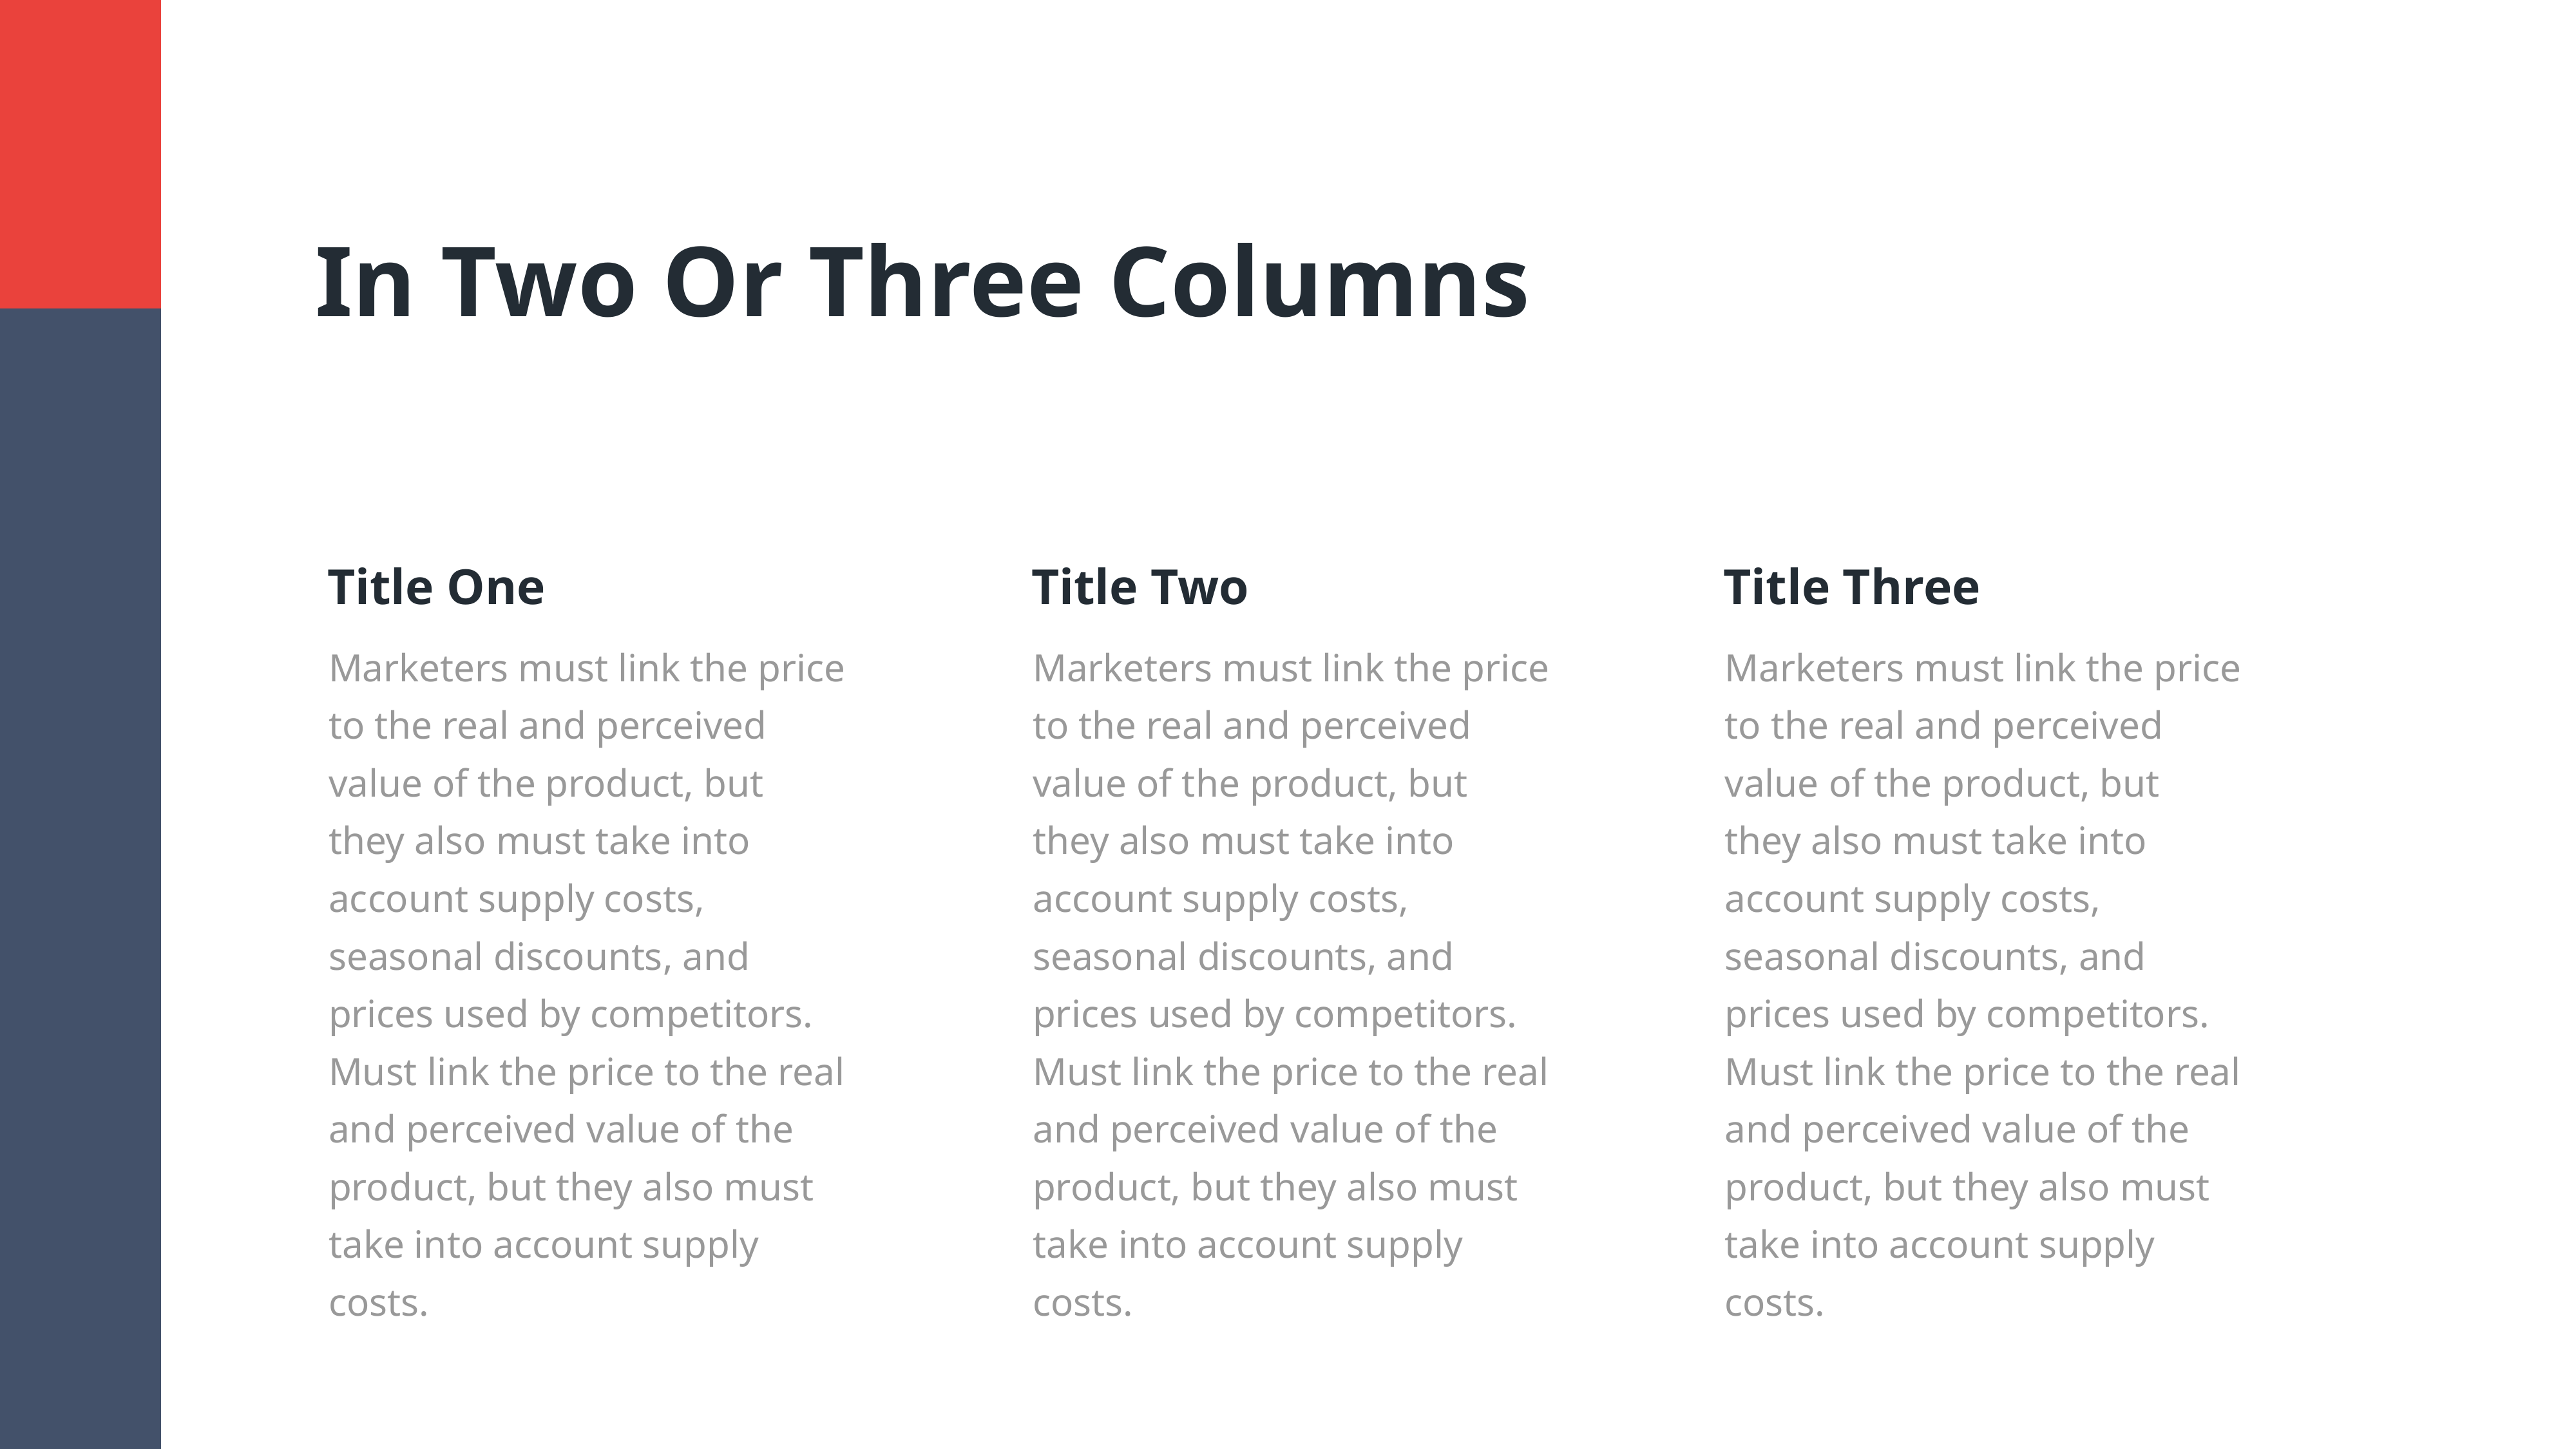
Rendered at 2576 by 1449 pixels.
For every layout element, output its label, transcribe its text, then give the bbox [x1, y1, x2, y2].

text_box [0, 308, 162, 1449]
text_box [305, 551, 872, 1220]
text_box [1701, 551, 2267, 1220]
text_box [0, 0, 162, 308]
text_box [1009, 551, 1576, 1220]
text_box In Two Or Three Columns [305, 214, 1798, 341]
